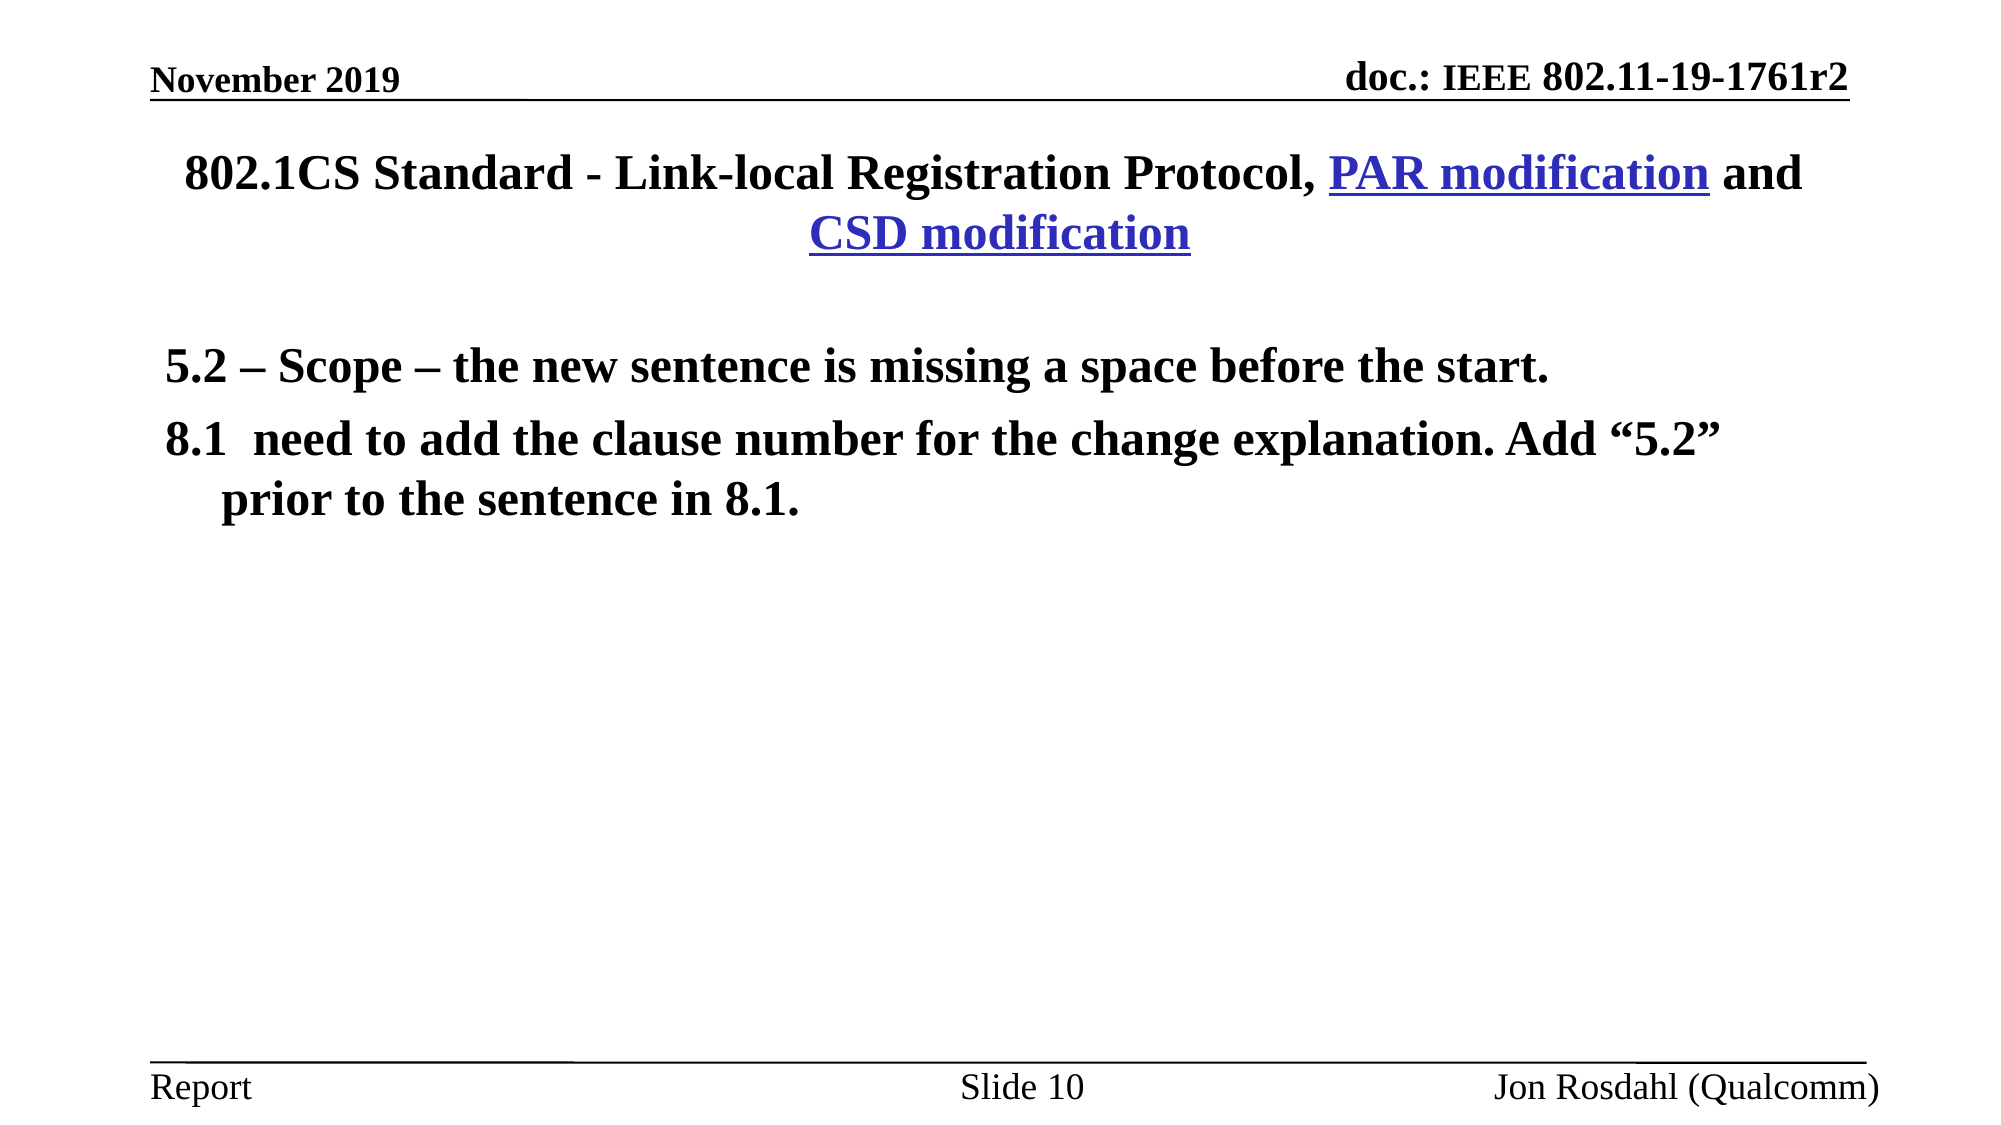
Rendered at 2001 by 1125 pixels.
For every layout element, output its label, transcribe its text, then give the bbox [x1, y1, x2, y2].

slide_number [149, 49, 431, 100]
title 802.1CS Standard - Link-local Registration Protocol, PAR modification and CSD modification [149, 112, 1850, 288]
list 5.2 – Scope – the new sentence is missing a space before the start. 8.1 need to add the clause number for the change explanation. Add “5.2” prior to the sentence in 8.1. [149, 324, 1850, 1000]
slide_number Slide 10 [950, 1061, 1095, 1125]
footer Jon Rosdahl (Qualcomm) [1436, 1061, 1881, 1108]
